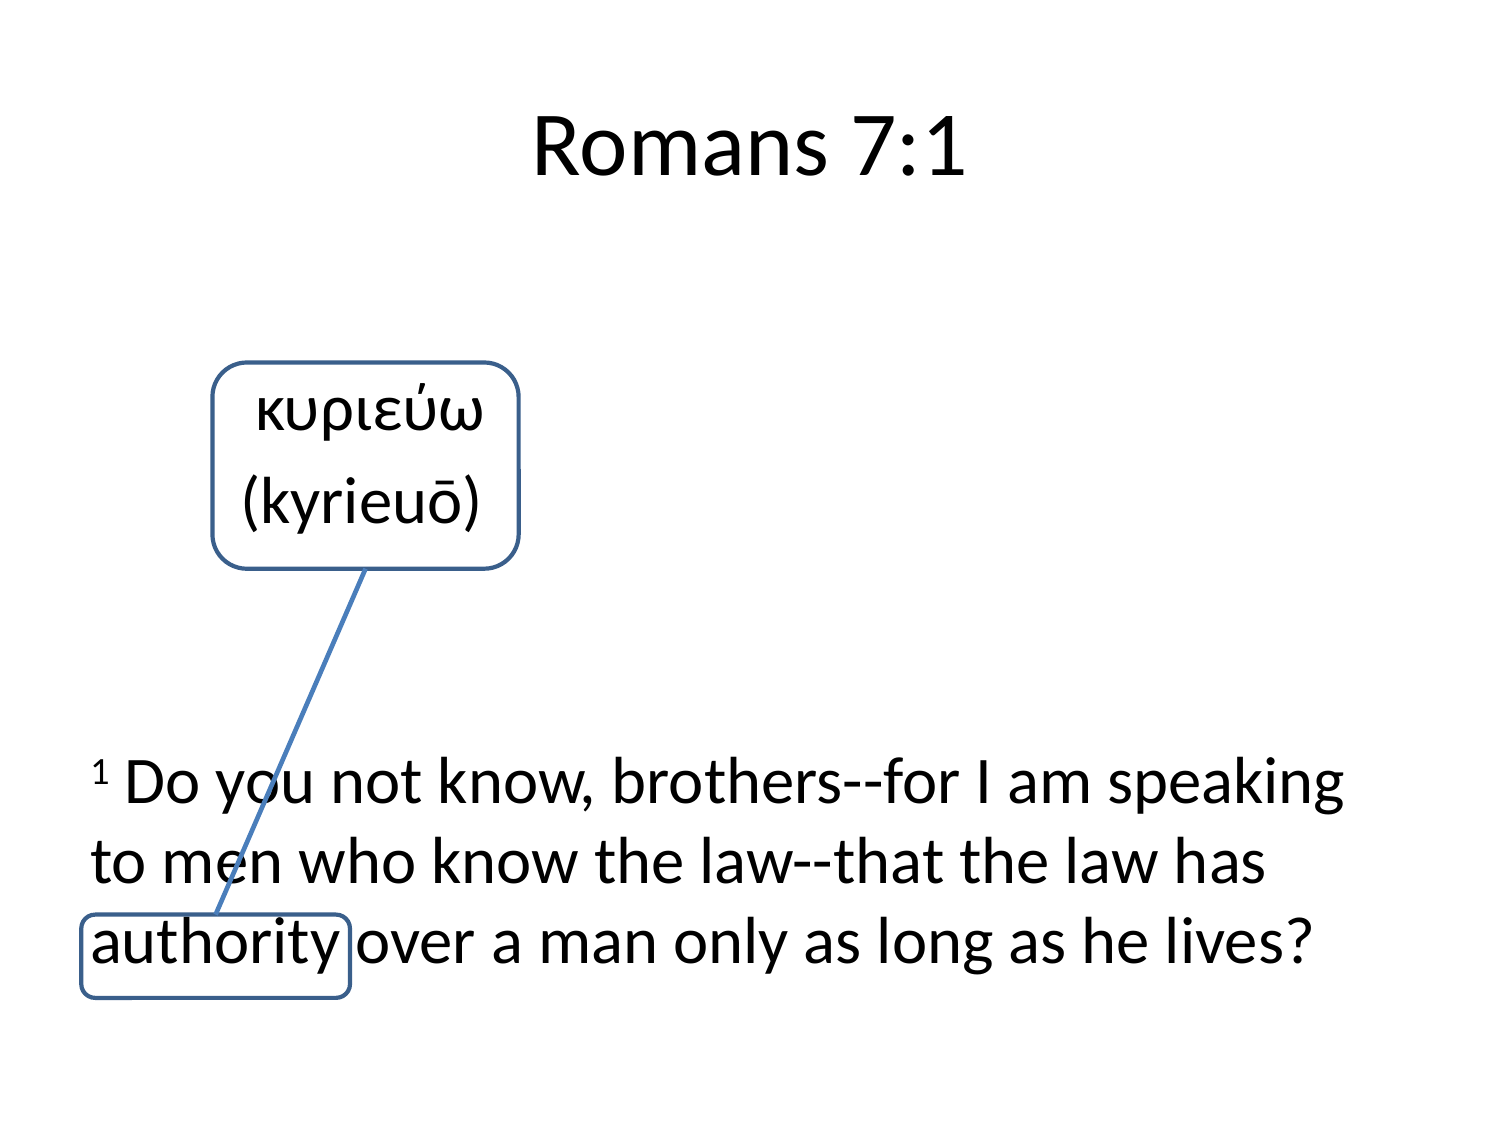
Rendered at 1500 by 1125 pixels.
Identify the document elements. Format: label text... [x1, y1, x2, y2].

title Romans 7:1 [75, 45, 1425, 233]
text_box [215, 568, 366, 915]
list κυριεύω (kyrieuō) 1 Do you not know, brothers--for I am speaking to men who know the law--that the law has authority over a man only as long as he lives? [75, 262, 1425, 1005]
text_box [210, 360, 521, 571]
text_box [79, 912, 353, 1001]
